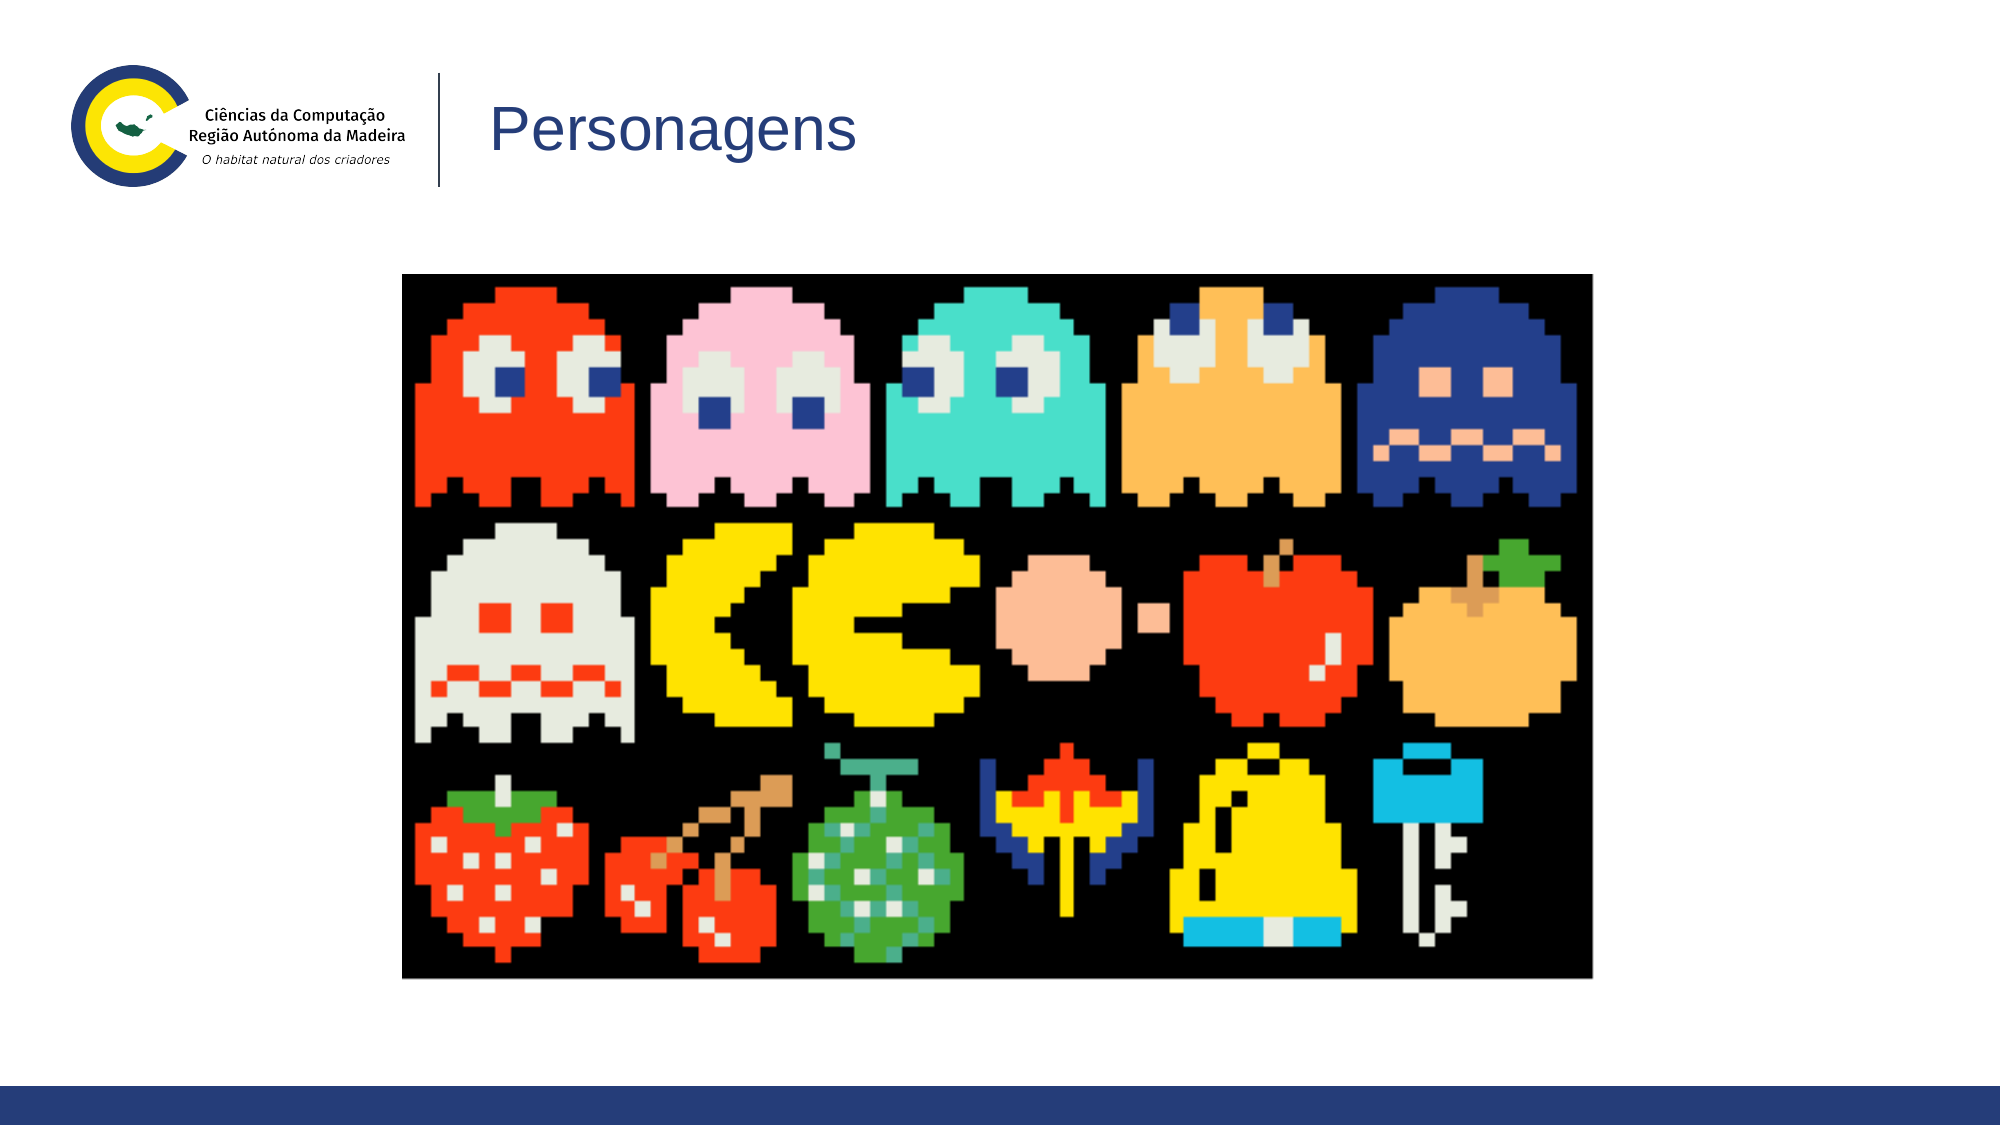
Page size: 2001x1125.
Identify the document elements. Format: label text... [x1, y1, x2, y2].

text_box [71, 65, 440, 188]
text_box Personagens [474, 80, 874, 171]
text_box [0, 1085, 2000, 1125]
picture [402, 274, 1598, 984]
